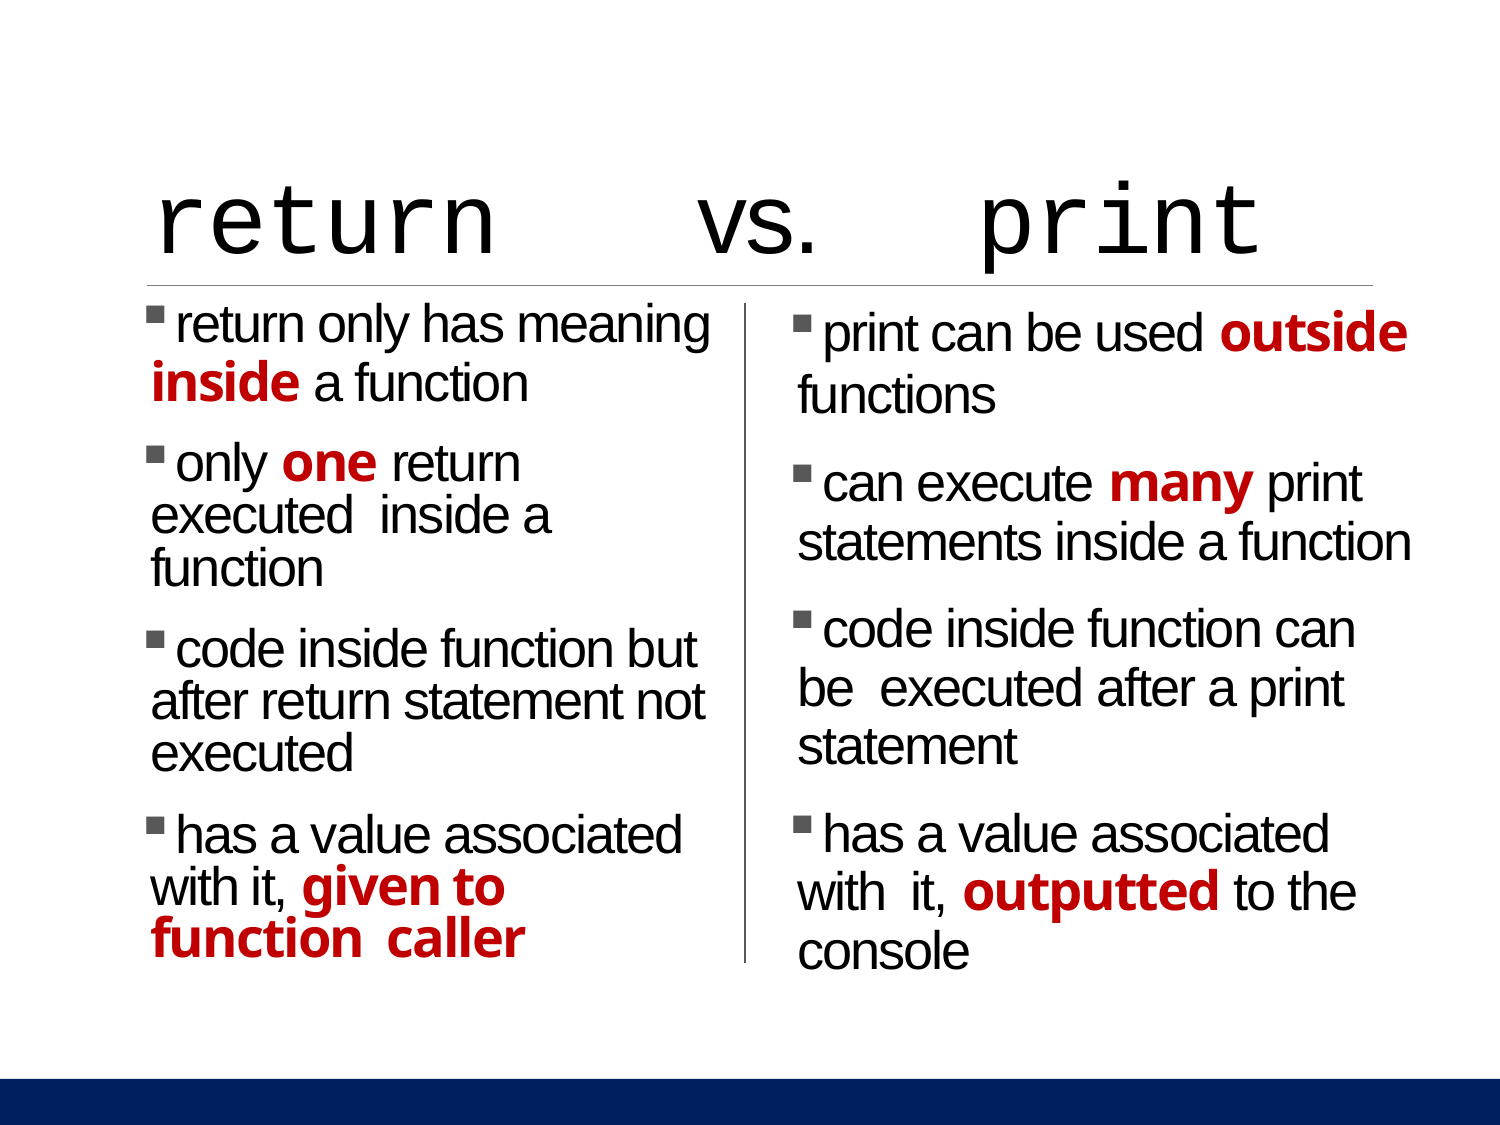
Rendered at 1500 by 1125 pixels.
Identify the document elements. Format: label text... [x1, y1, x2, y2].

text_box return only has meaning inside a function only one return executed inside a function code inside function but after return statement not executed has a value associated with it, given to function caller [132, 293, 733, 968]
title return [147, 151, 507, 293]
list print can be used outside functions can execute many print statements inside a function code inside function can be executed after a print statement has a value associated with it, outputted to the console [780, 298, 1423, 981]
text_box vs. print [695, 151, 1273, 274]
